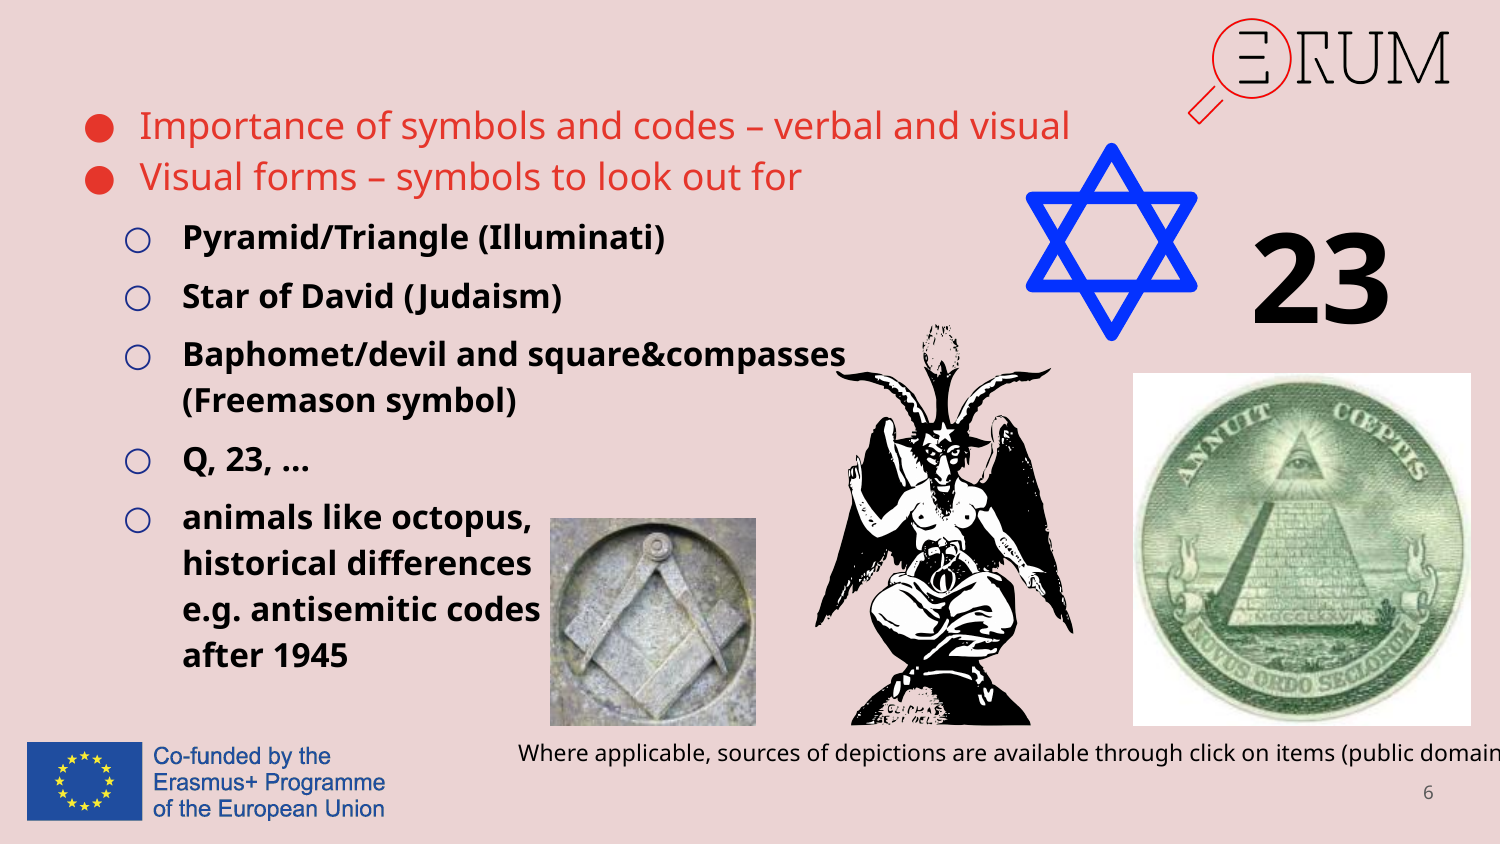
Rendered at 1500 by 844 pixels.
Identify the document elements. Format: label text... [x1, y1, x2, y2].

text_box Where applicable, sources of depictions are available through click on items (public domain). [503, 730, 1500, 774]
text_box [1031, 148, 1192, 336]
text_box 23 [1235, 190, 1449, 356]
picture [27, 742, 385, 821]
picture [1133, 373, 1471, 726]
list Importance of symbols and codes – verbal and visual Visual forms – symbols to look out for Pyramid/Triangle (Illuminati) Star of David (Judaism) Baphomet/devil and square&compasses (Freemason symbol) Q, 23, … animals like octopus, historical differences e.g. antisemitic codes after 1945 [49, 79, 1471, 639]
picture [550, 518, 756, 726]
picture [815, 324, 1074, 726]
picture [1136, 0, 1500, 137]
slide_number 6 [1358, 774, 1449, 826]
